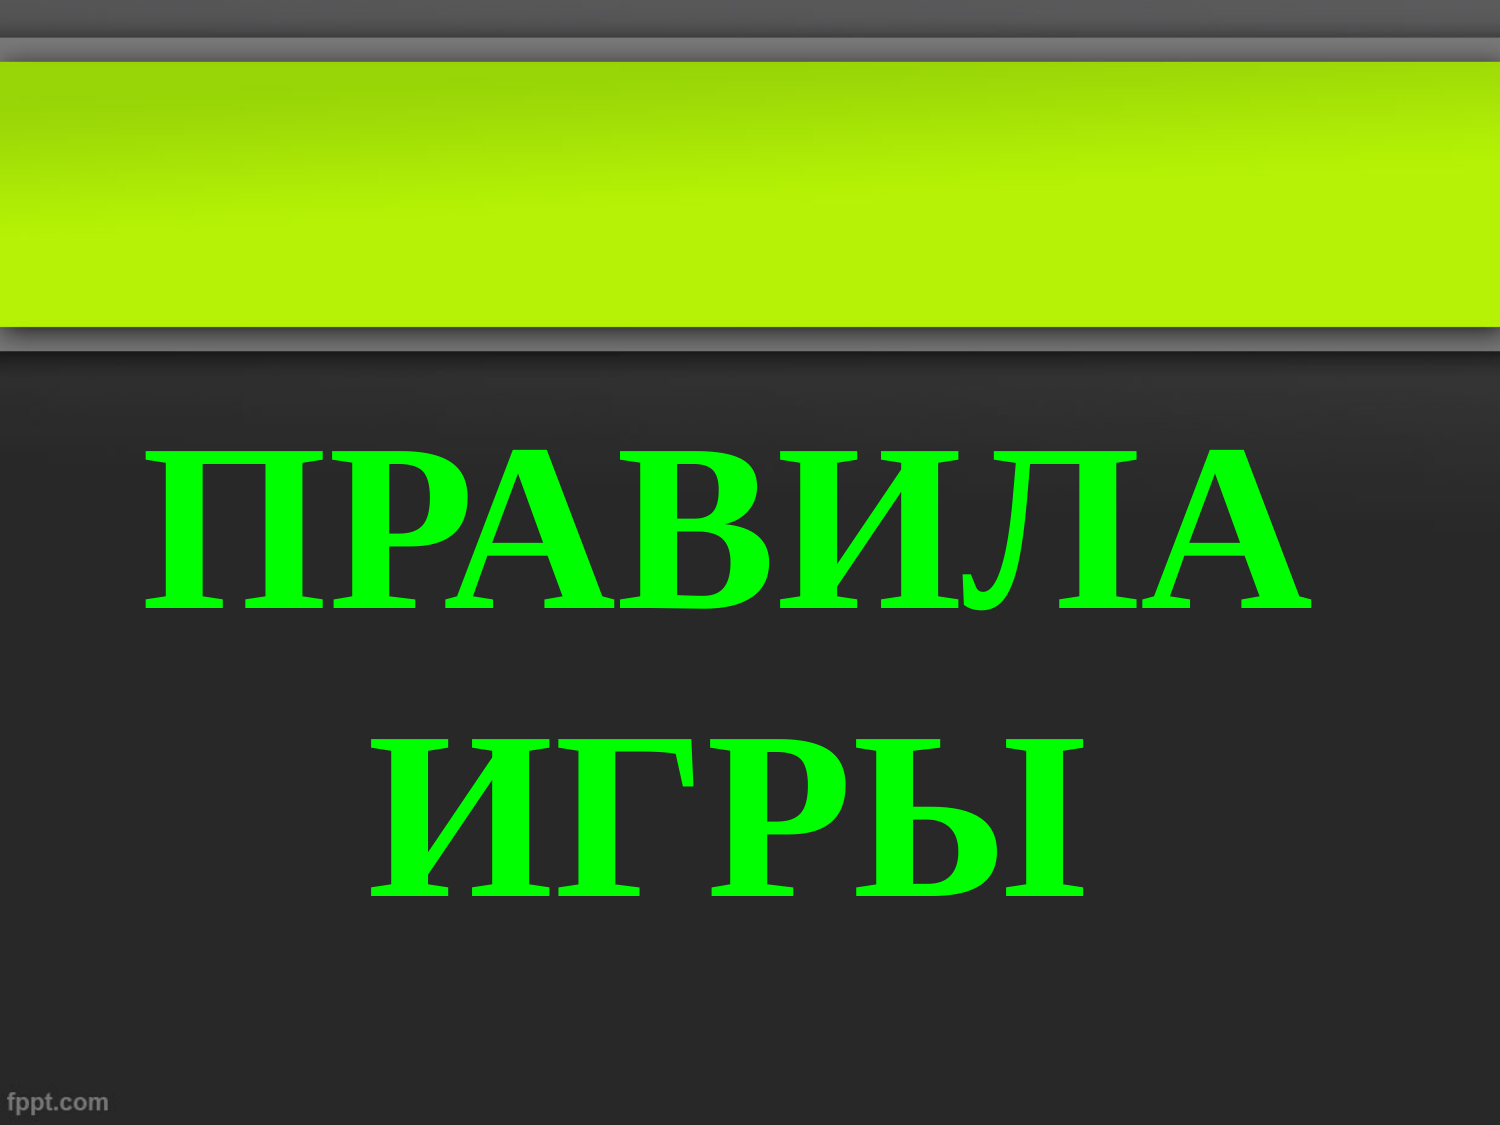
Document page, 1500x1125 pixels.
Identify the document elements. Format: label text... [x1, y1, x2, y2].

list ПРАВИЛА ИГРЫ [53, 361, 1404, 1105]
picture [0, 0, 1500, 1125]
